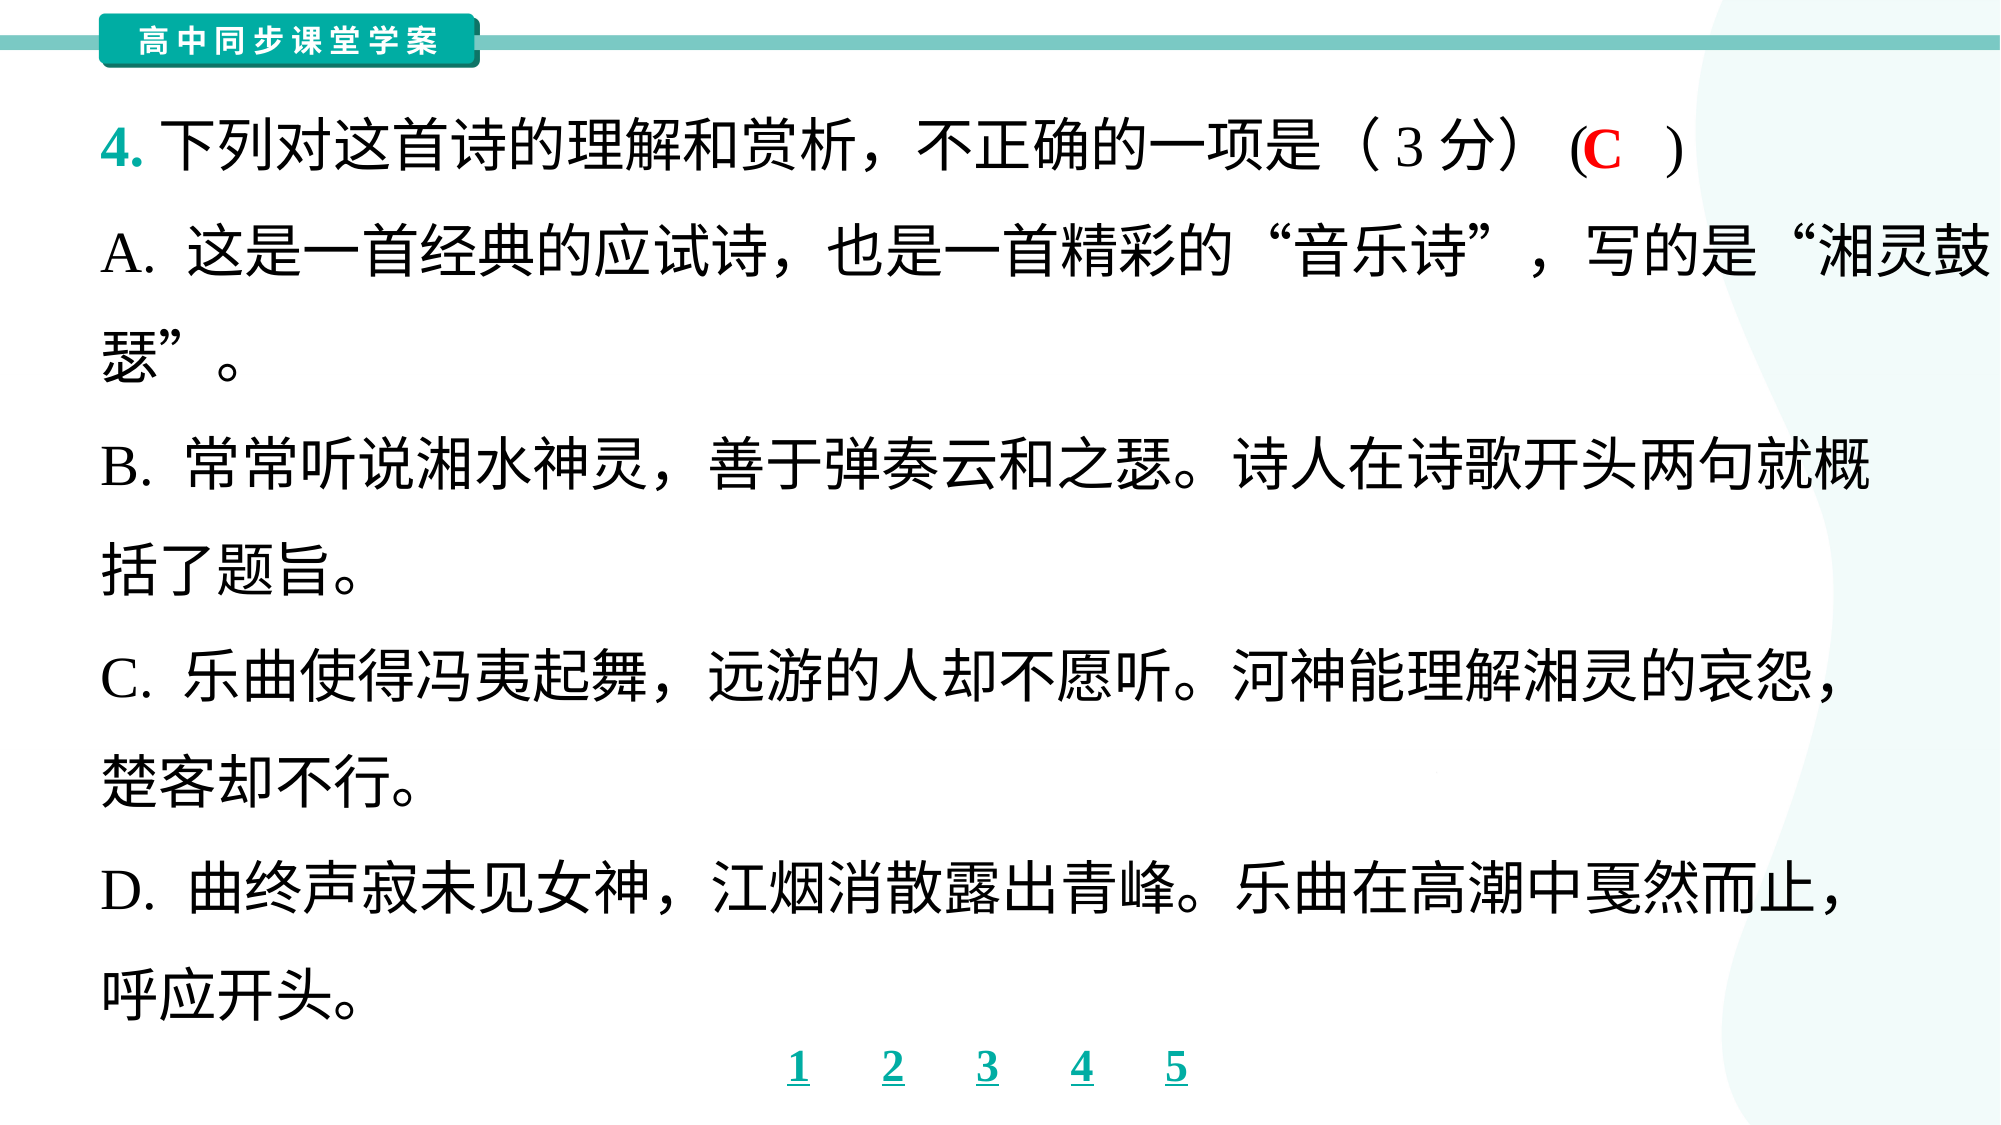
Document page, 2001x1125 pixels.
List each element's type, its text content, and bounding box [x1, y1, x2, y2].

text_box 4.下列对这首诗的理解和赏析，不正确的一项是（3分）( ) [1646, 76, 1899, 177]
text_box C [1560, 76, 1646, 177]
text_box A. 这是一首经典的应试诗，也是一首精彩的“音乐诗”，写的是“湘灵鼓 瑟”。 B. 常常听说湘水神灵，善于弹奏云和之瑟。诗人在诗歌开头两句就概 括了题旨。 C. 乐曲使得冯夷起舞，远游的人却不愿听。河神能理解湘灵的哀怨， 楚客却不行。 D. 曲终声寂未见女神，江烟消散露出青峰。乐曲在高潮中戛然而止， 呼应开头。 [100, 177, 1899, 1028]
picture [0, 0, 2000, 1125]
text_box 4.下列对这首诗的理解和赏析，不正确的一项是（3分）( ) [100, 76, 1560, 177]
